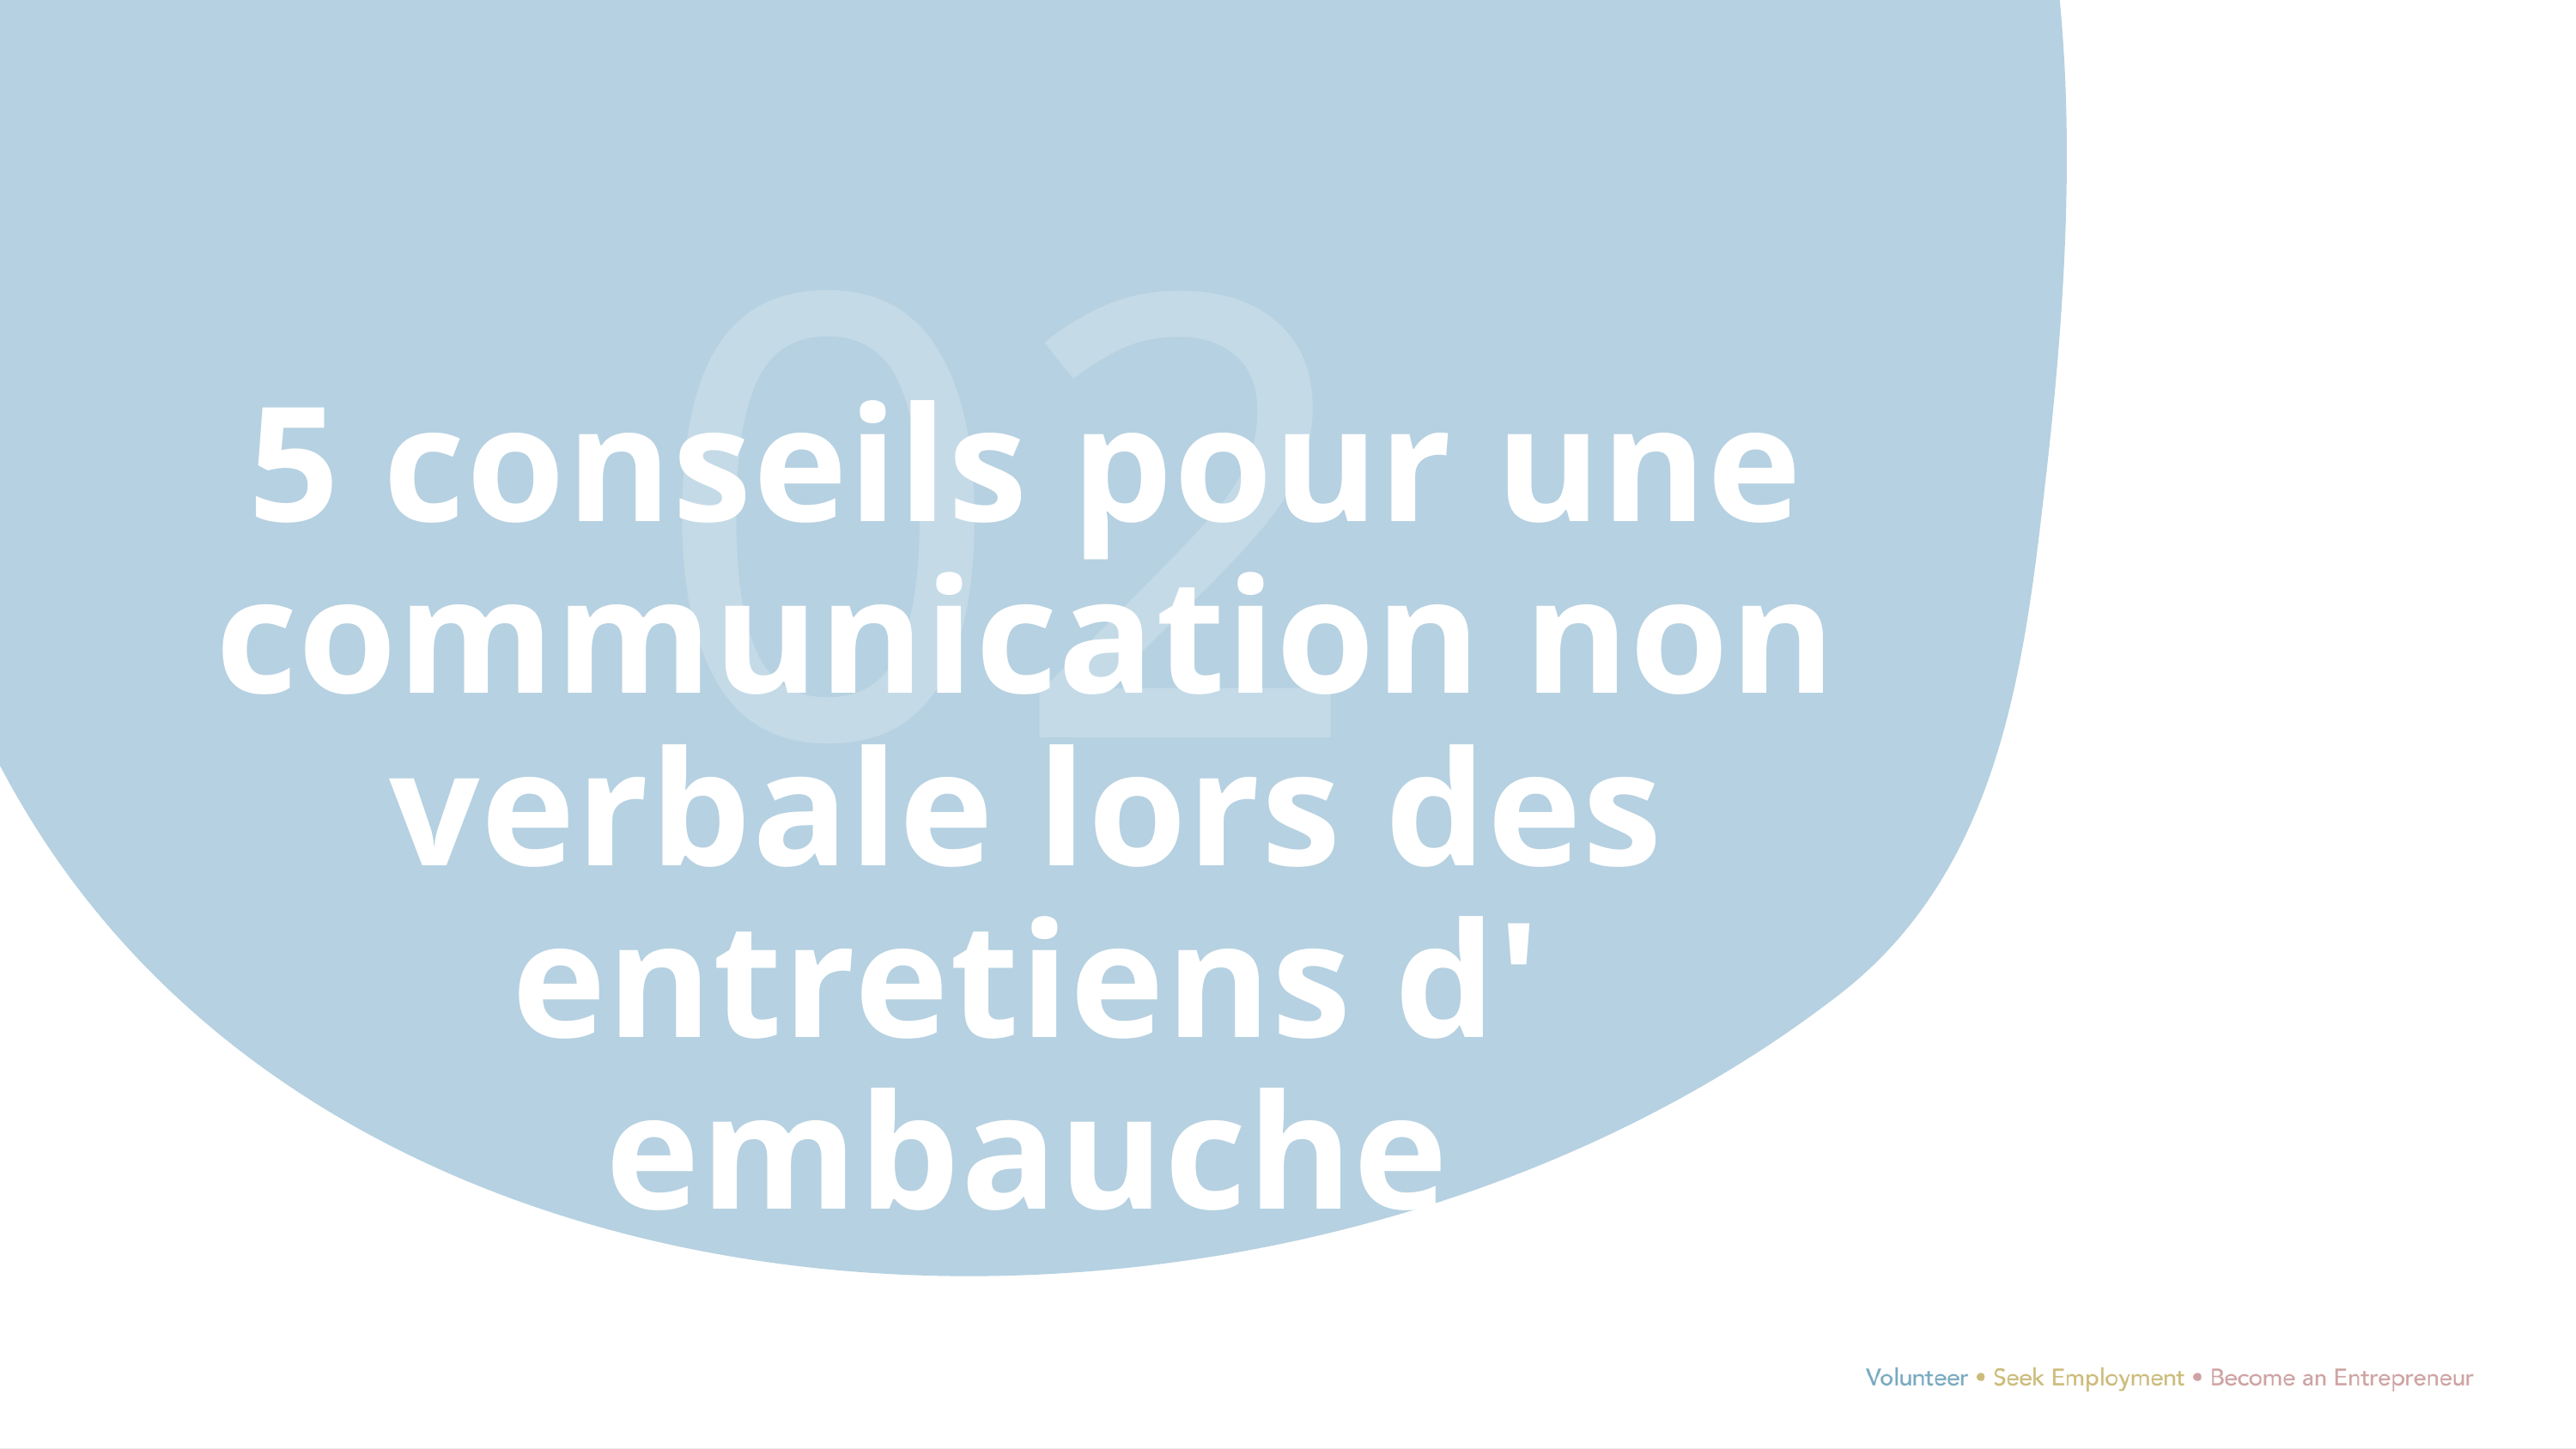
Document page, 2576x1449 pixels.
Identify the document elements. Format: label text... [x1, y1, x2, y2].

text_box [1827, 1347, 2538, 1421]
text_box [7, 10, 2069, 1335]
text_box 5 conseils pour une communication non verbale lors des entretiens d' embauche [107, 1344, 1947, 1413]
